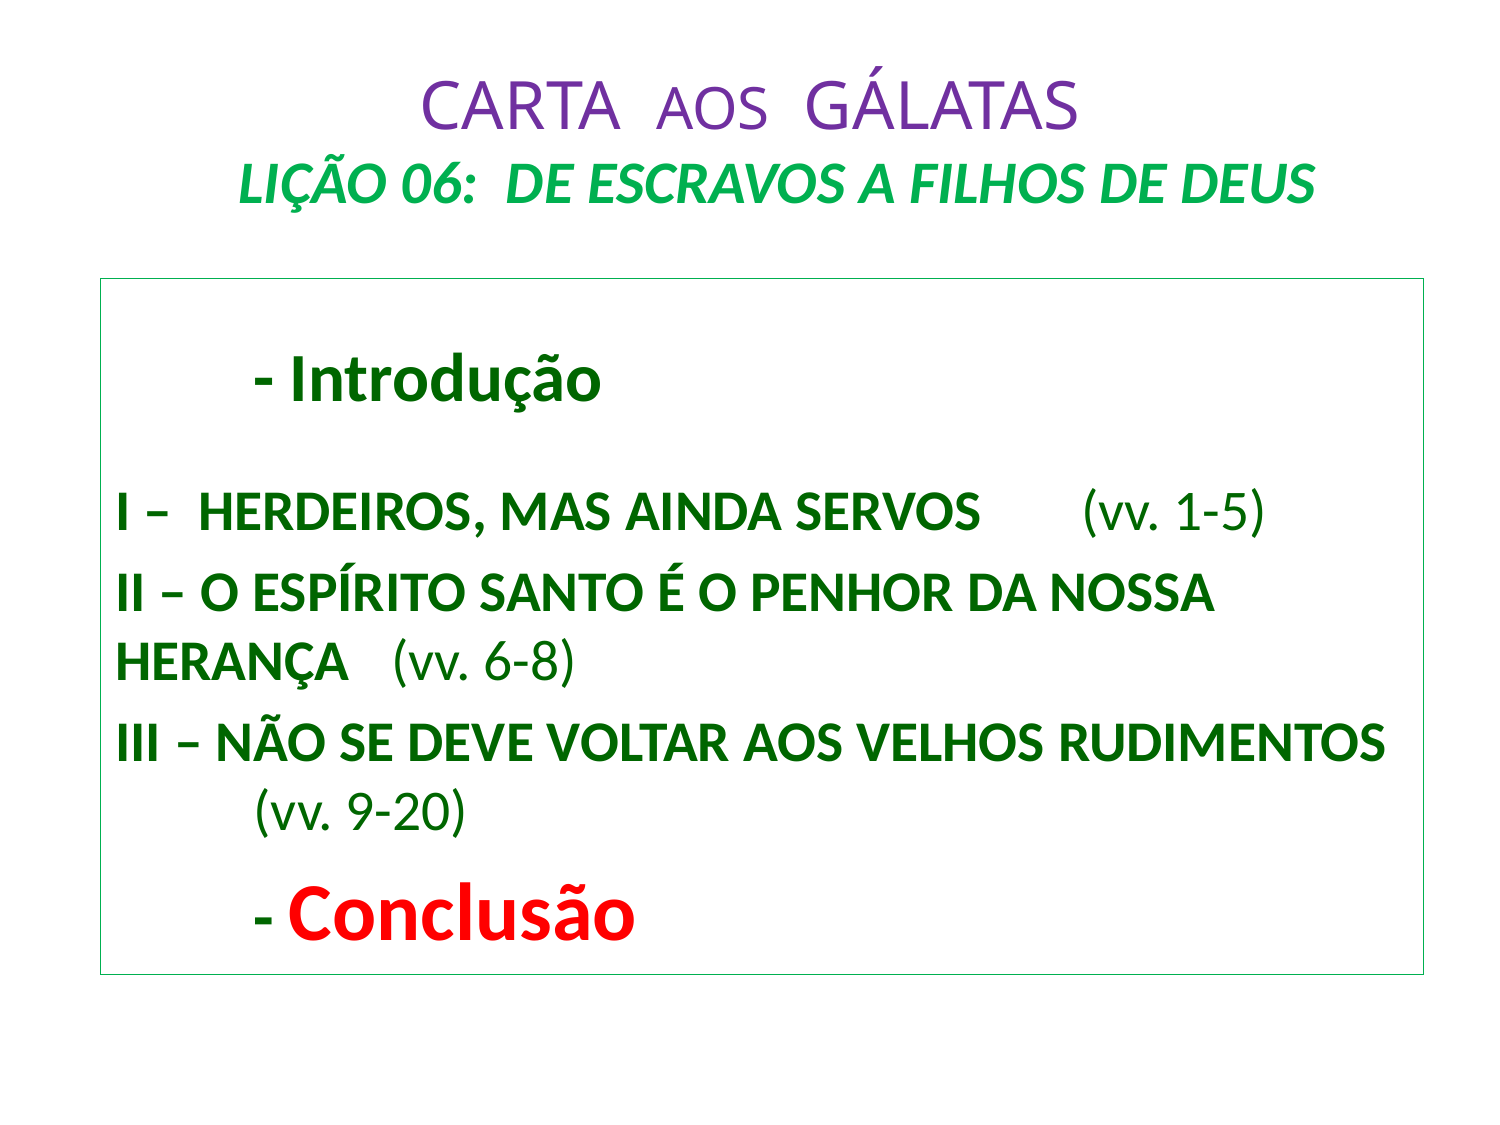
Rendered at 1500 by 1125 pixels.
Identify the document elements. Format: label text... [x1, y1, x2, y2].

list - Introdução I – HERDEIROS, MAS AINDA SERVOS (vv. 1-5) II – O ESPÍRITO SANTO É O PENHOR DA NOSSA HERANÇA (vv. 6-8) III – NÃO SE DEVE VOLTAR AOS VELHOS RUDIMENTOS (vv. 9-20) - Conclusão [100, 278, 1424, 975]
title CARTA AOS GÁLATAS LIÇÃO 06: DE ESCRAVOS A FILHOS DE DEUS [75, 45, 1425, 233]
